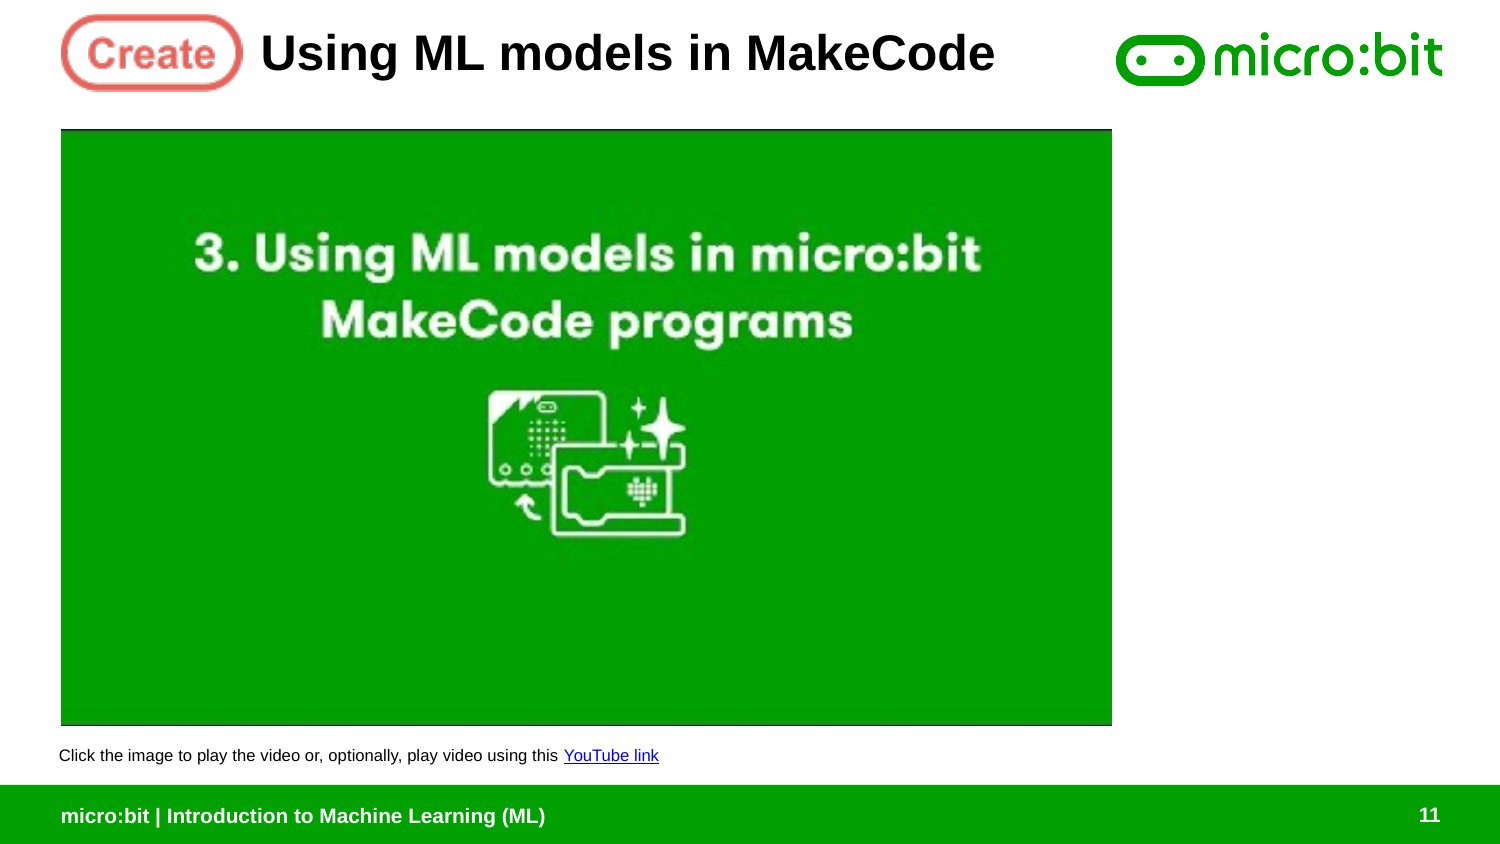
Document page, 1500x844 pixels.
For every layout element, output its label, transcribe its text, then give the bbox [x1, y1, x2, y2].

picture [1085, 0, 1474, 118]
text_box Using ML models in MakeCode [252, 0, 1301, 109]
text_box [60, 128, 1113, 727]
picture [60, 13, 244, 93]
text_box Click the image to play the video or, optionally, play video using this YouTube link [58, 733, 736, 785]
